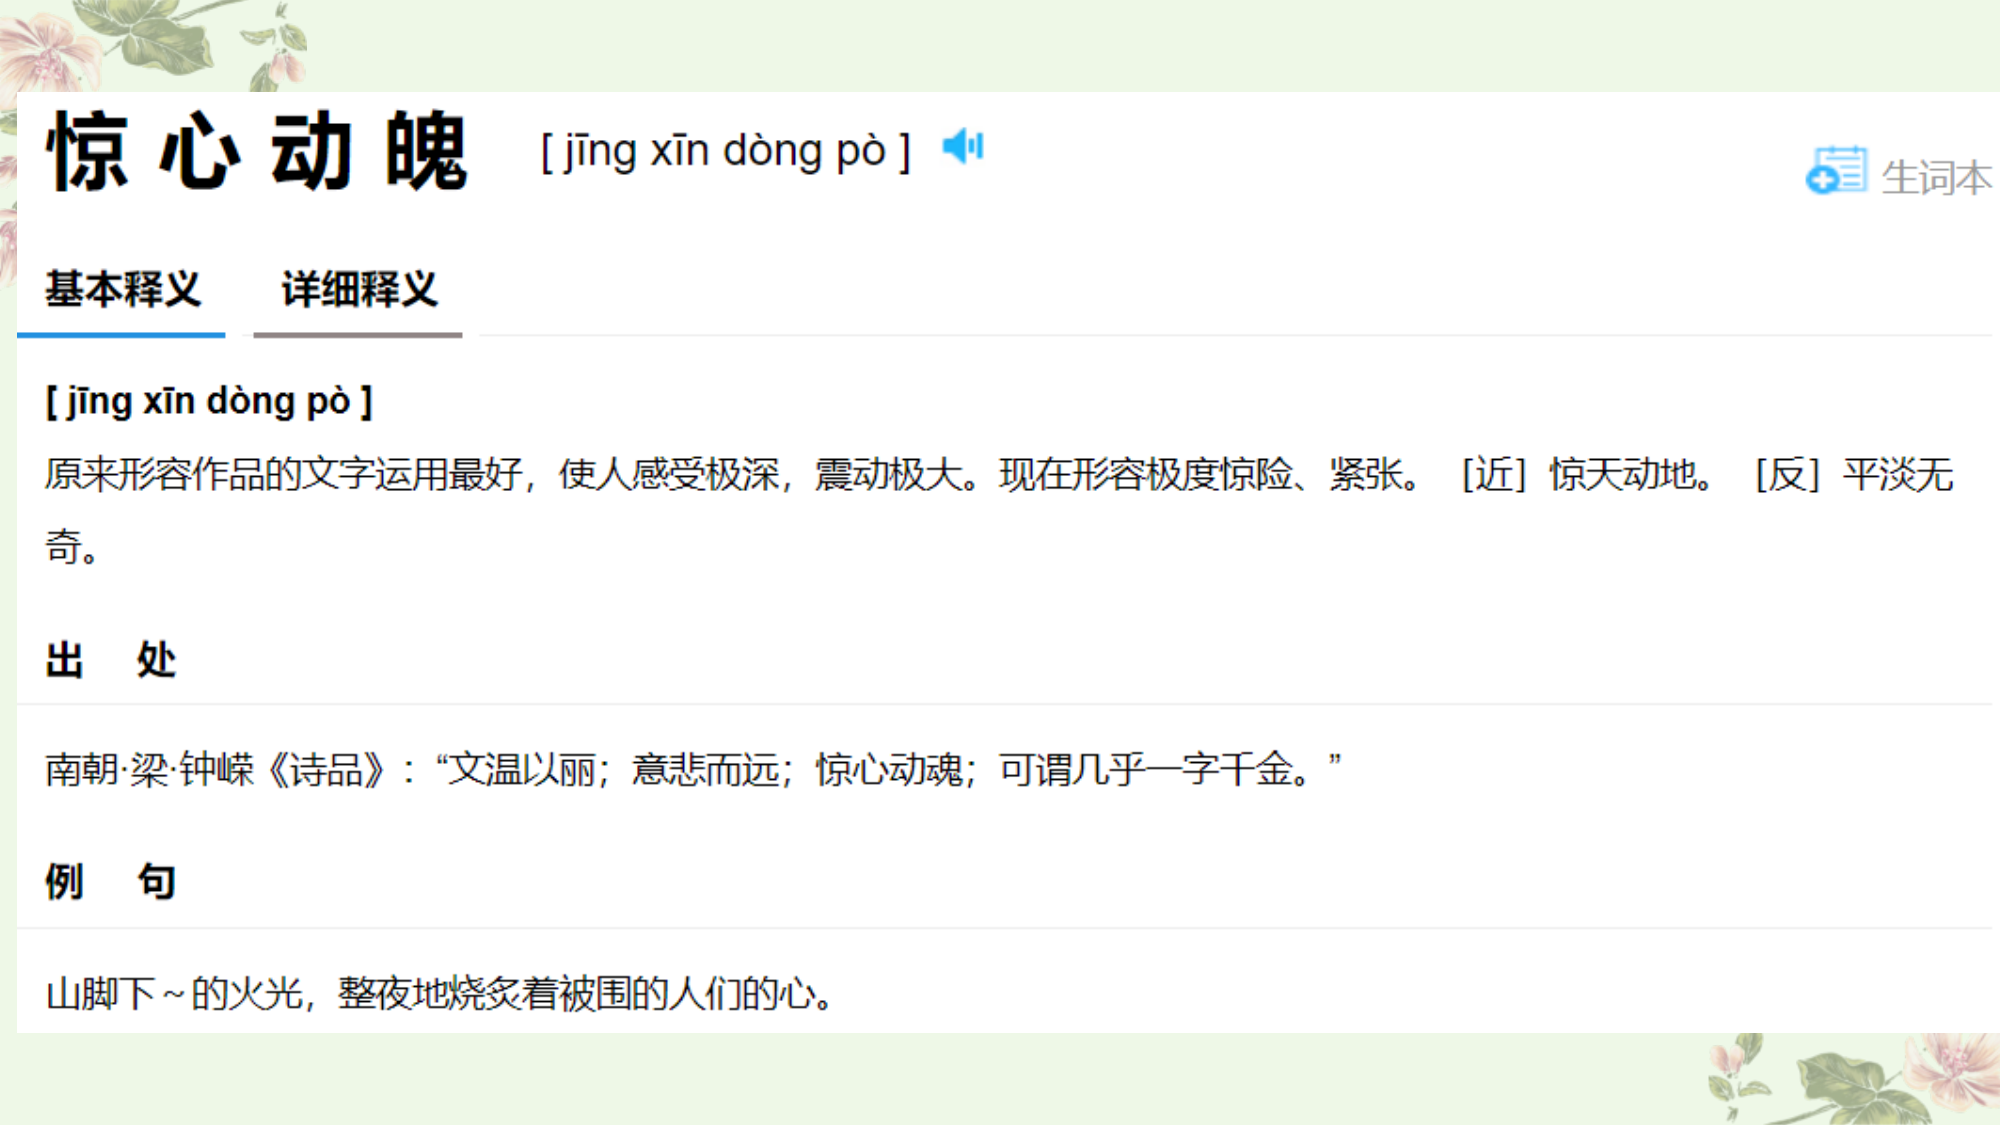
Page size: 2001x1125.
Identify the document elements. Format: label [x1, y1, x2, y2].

picture [0, 0, 307, 292]
list [16, 92, 2000, 1033]
picture [1708, 1033, 2000, 1125]
